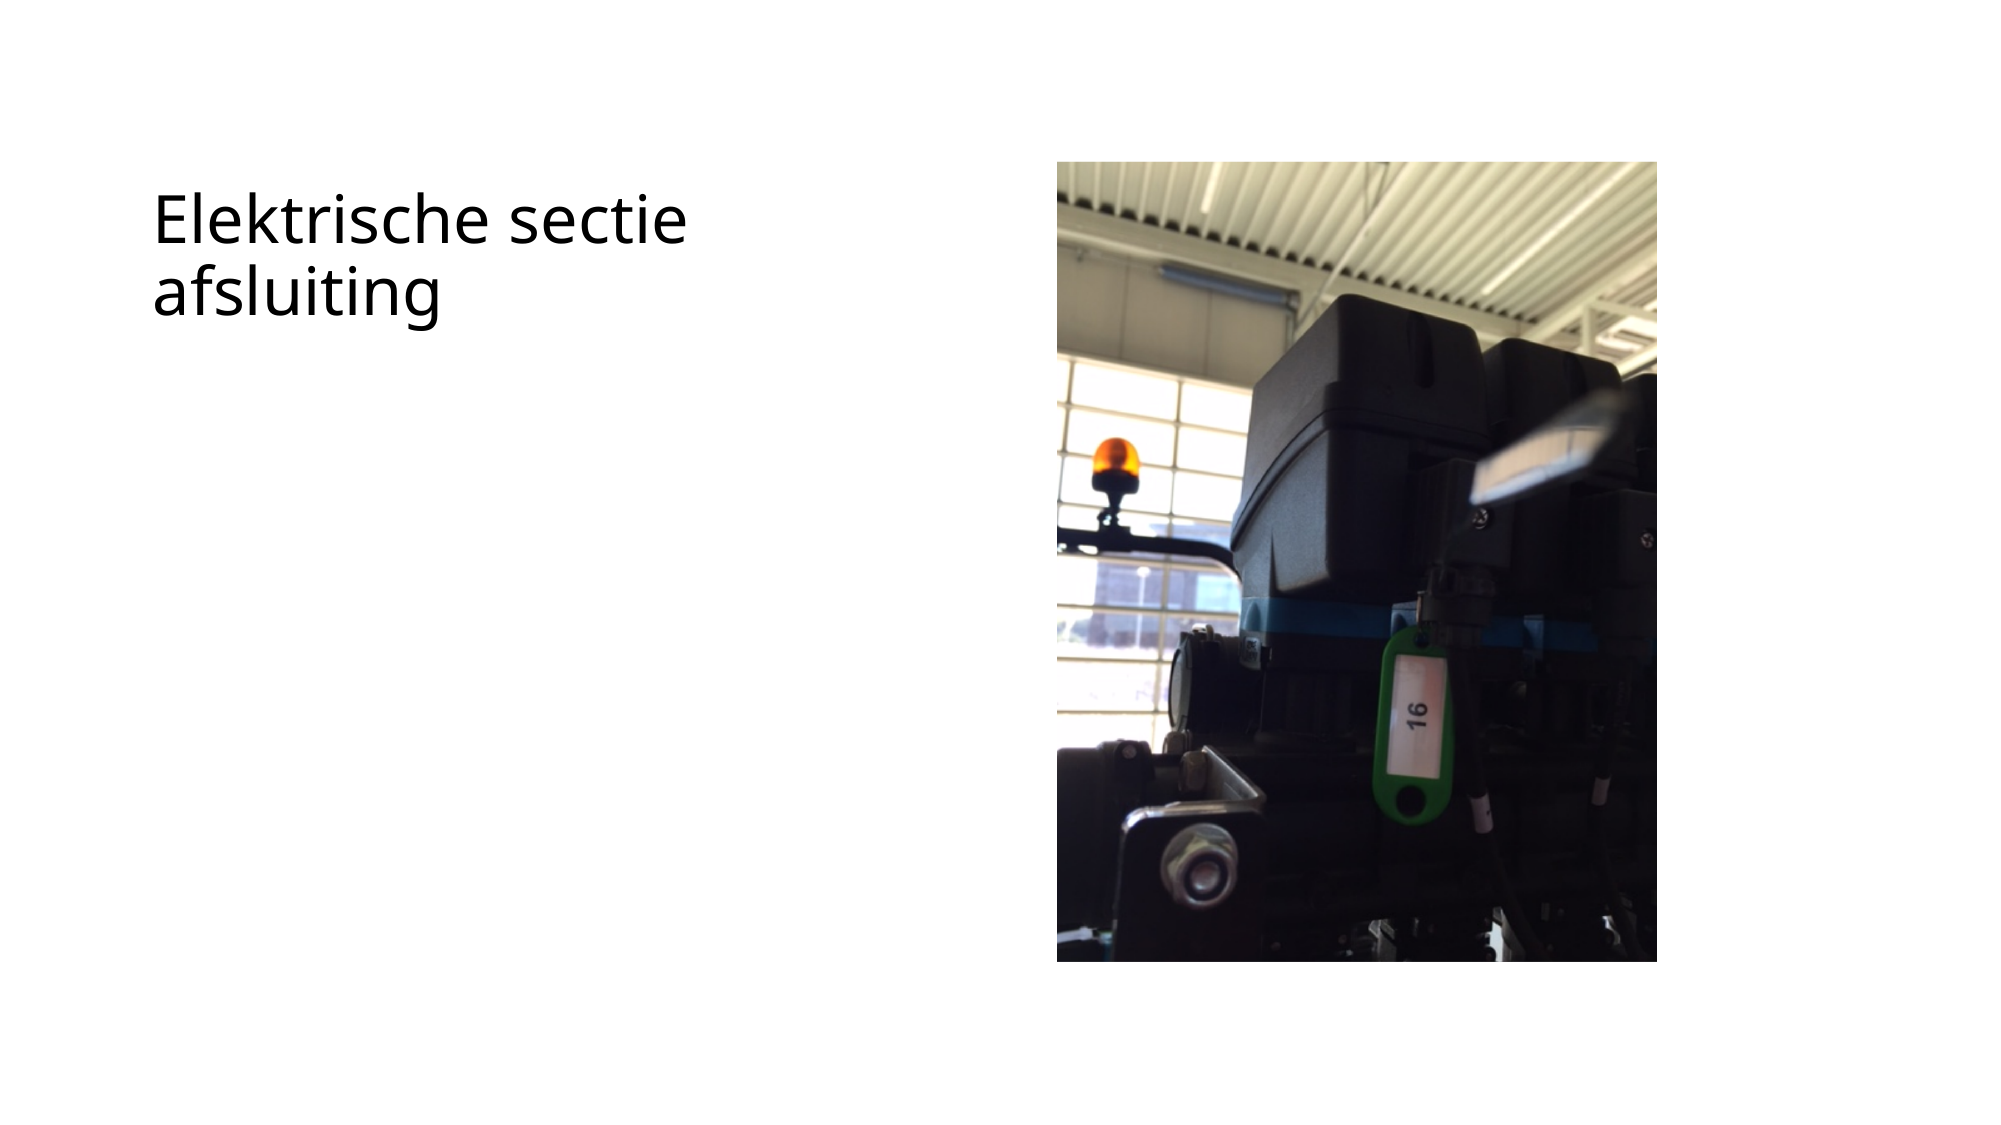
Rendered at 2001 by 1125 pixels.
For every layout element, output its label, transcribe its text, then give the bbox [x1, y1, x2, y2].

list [956, 261, 1757, 862]
picture [1057, 163, 1657, 261]
title Elektrische sectie afsluiting [137, 75, 783, 338]
picture [1057, 862, 1657, 961]
